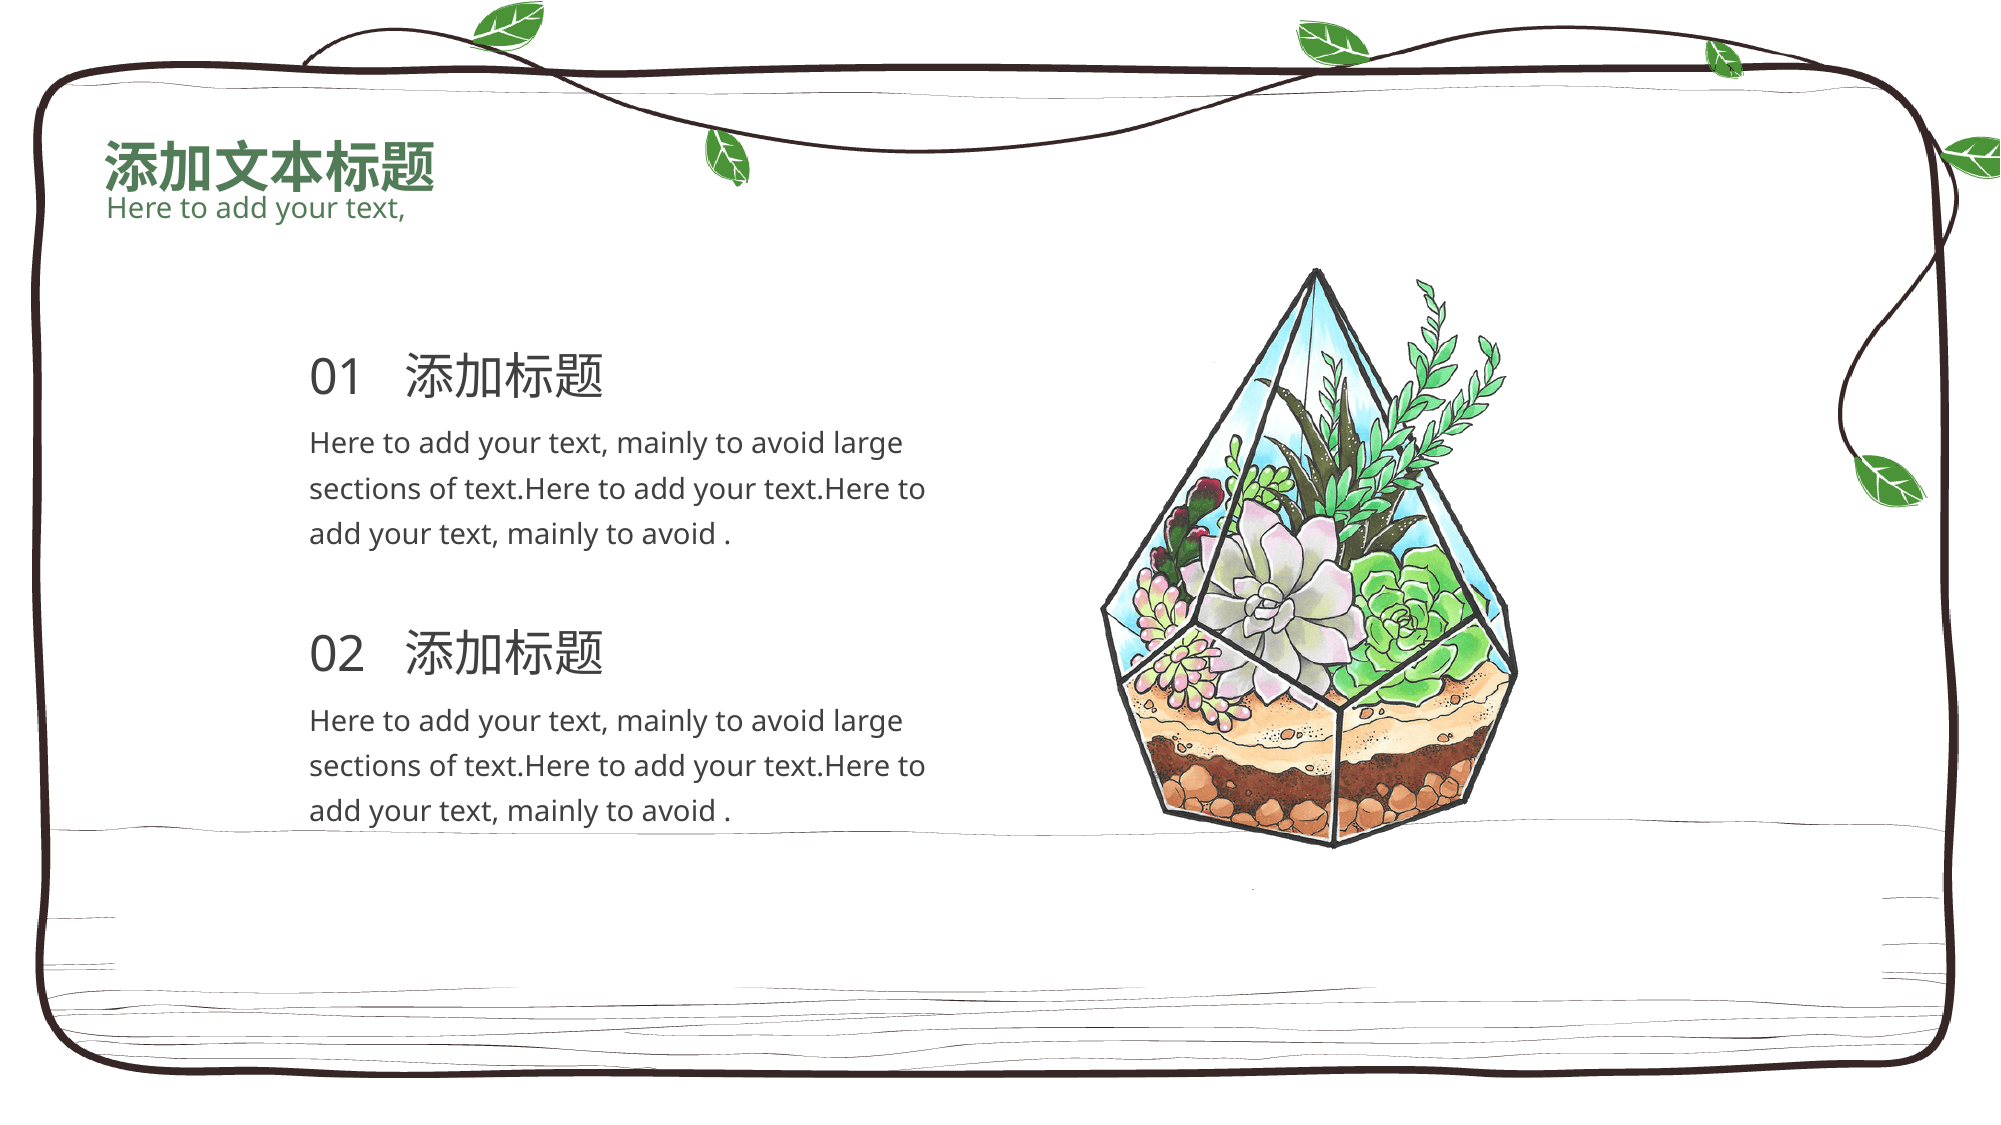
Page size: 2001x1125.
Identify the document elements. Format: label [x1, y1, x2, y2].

picture [1060, 228, 1566, 890]
text_box [294, 614, 985, 883]
text_box [294, 337, 985, 606]
text_box [0, 91, 571, 233]
text_box [31, 1, 2000, 1078]
